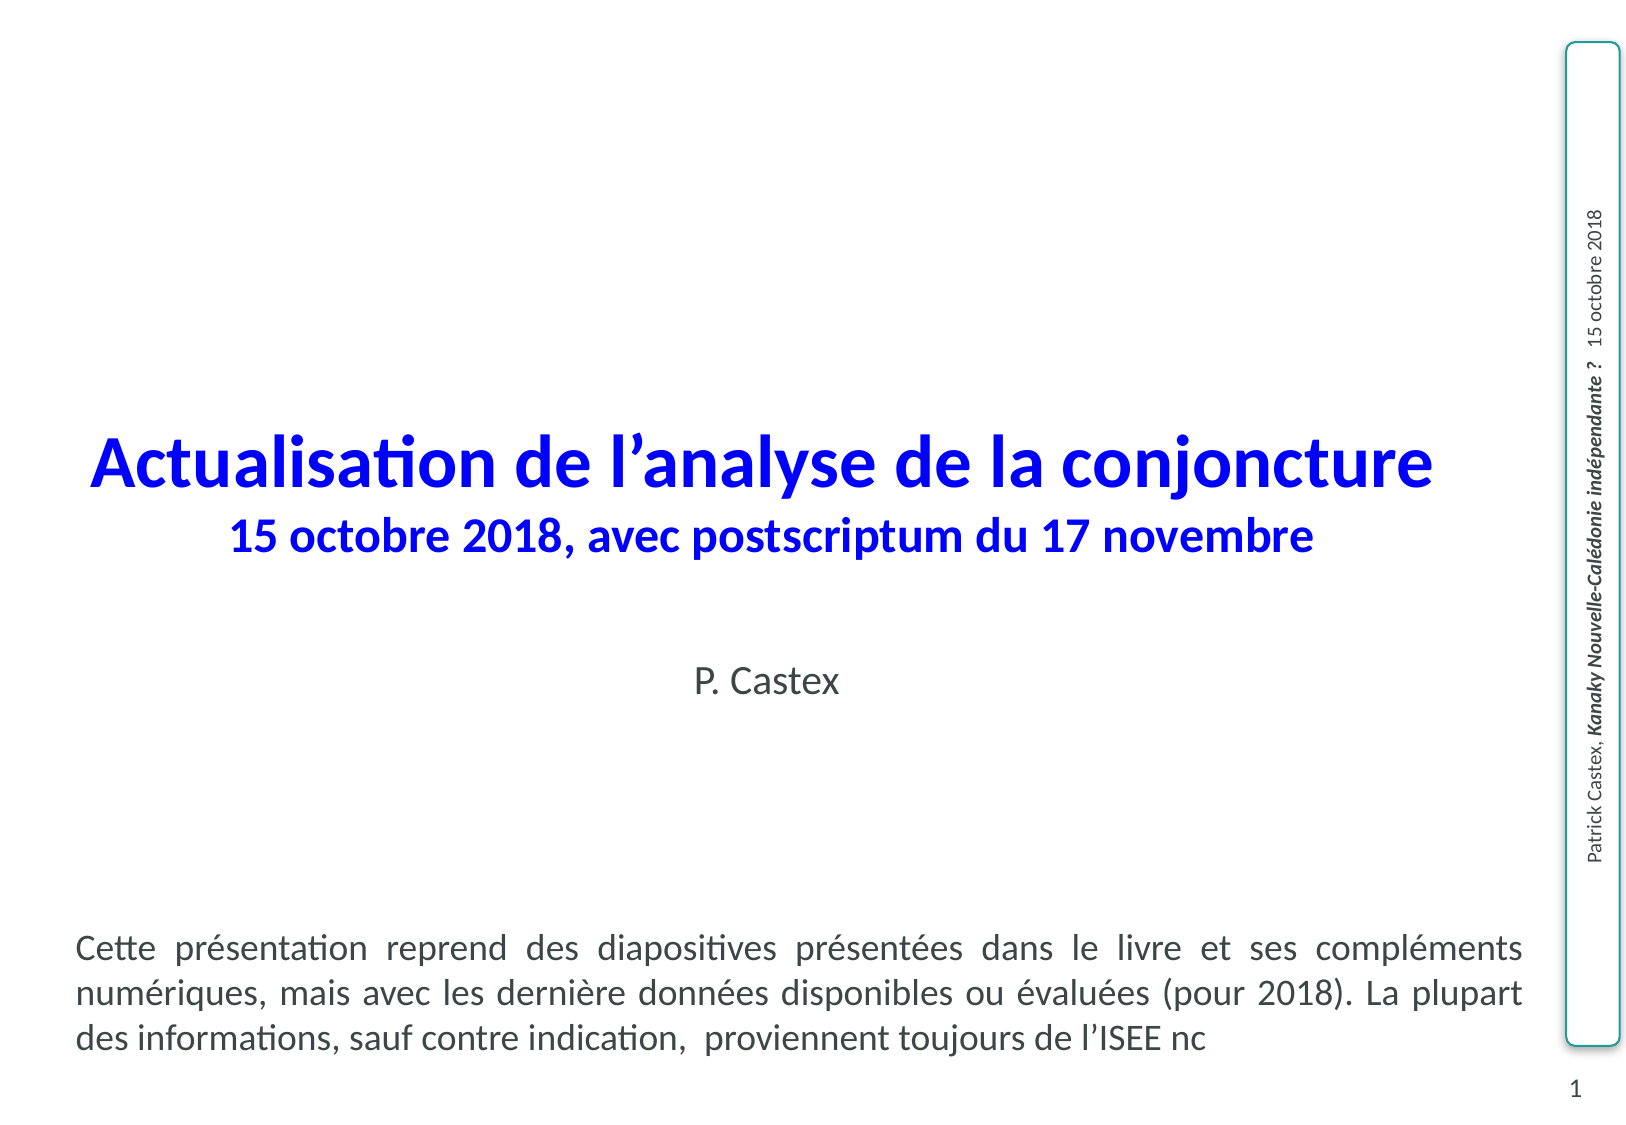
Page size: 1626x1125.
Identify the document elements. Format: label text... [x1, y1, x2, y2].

title Actualisation de l’analyse de la conjoncture 15 octobre 2018, avec postscriptum du 17 novembre P. Castex [36, 405, 1507, 605]
text_box Cette présentation reprend des diapositives présentées dans le livre et ses compléments numériques, mais avec les dernière données disponibles ou évaluées (pour 2018). La plupart des informations, sauf contre indication, proviennent toujours de l’ISEE nc [60, 915, 1540, 1075]
